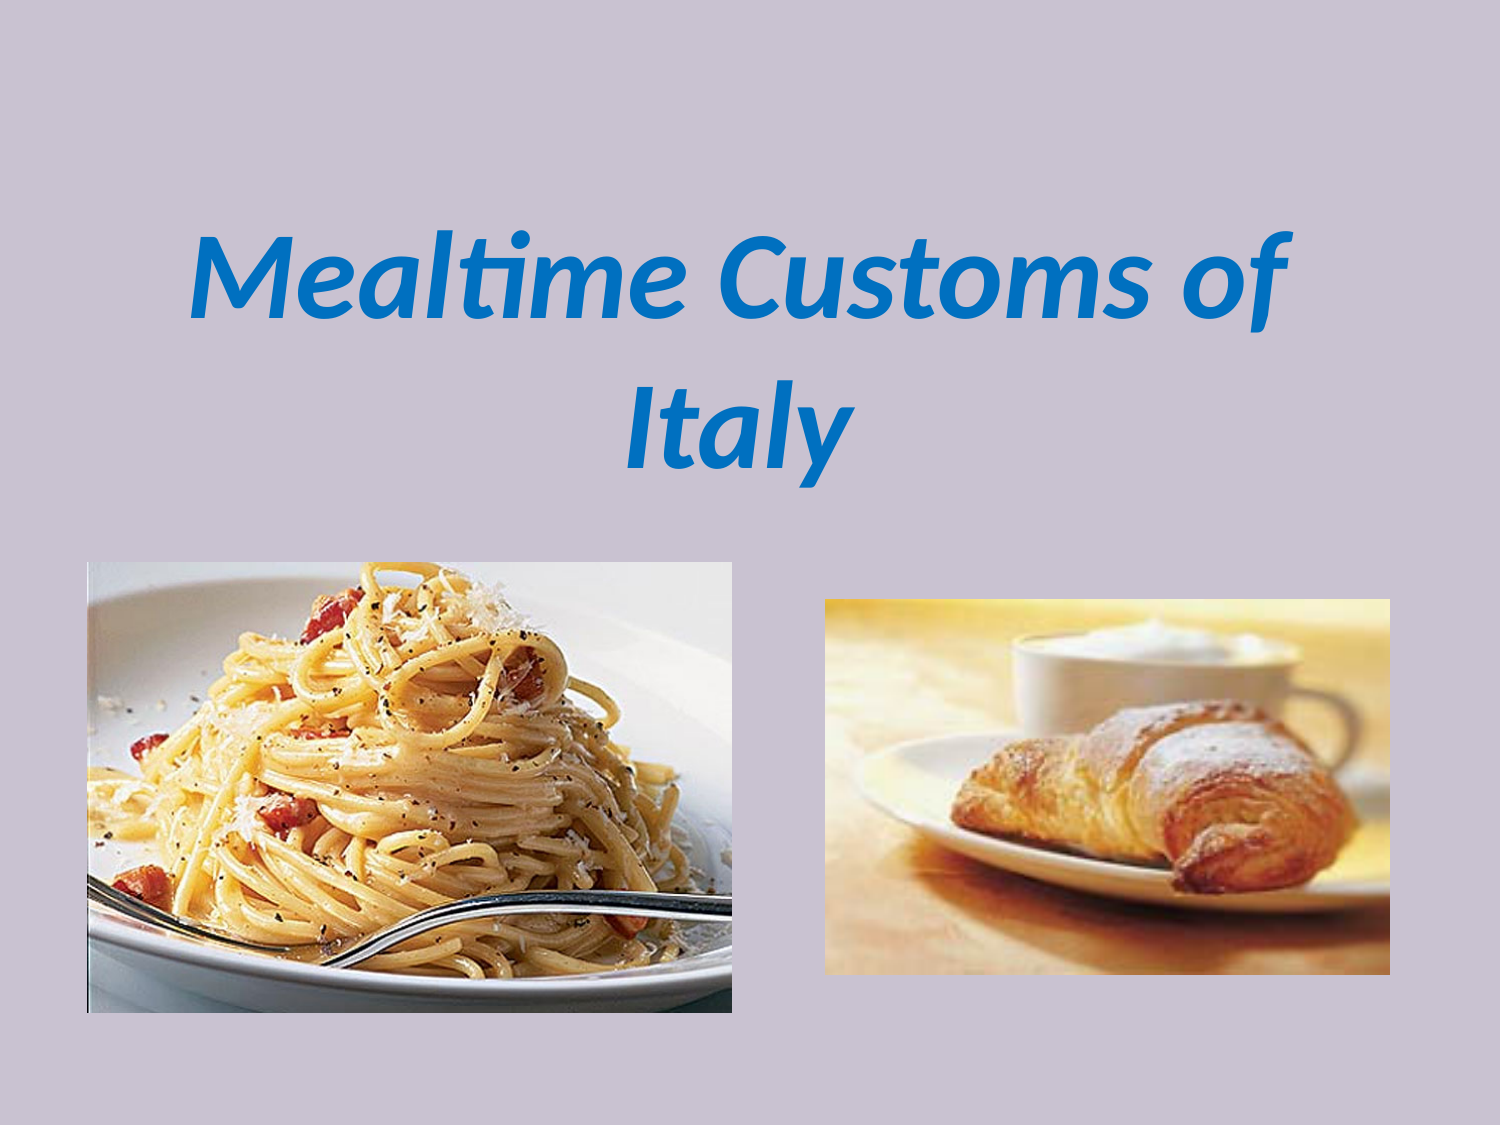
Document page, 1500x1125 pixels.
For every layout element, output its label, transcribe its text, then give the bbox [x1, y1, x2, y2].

picture [824, 599, 1391, 976]
title Mealtime Customs of Italy [99, 99, 1375, 588]
picture [87, 562, 732, 1013]
